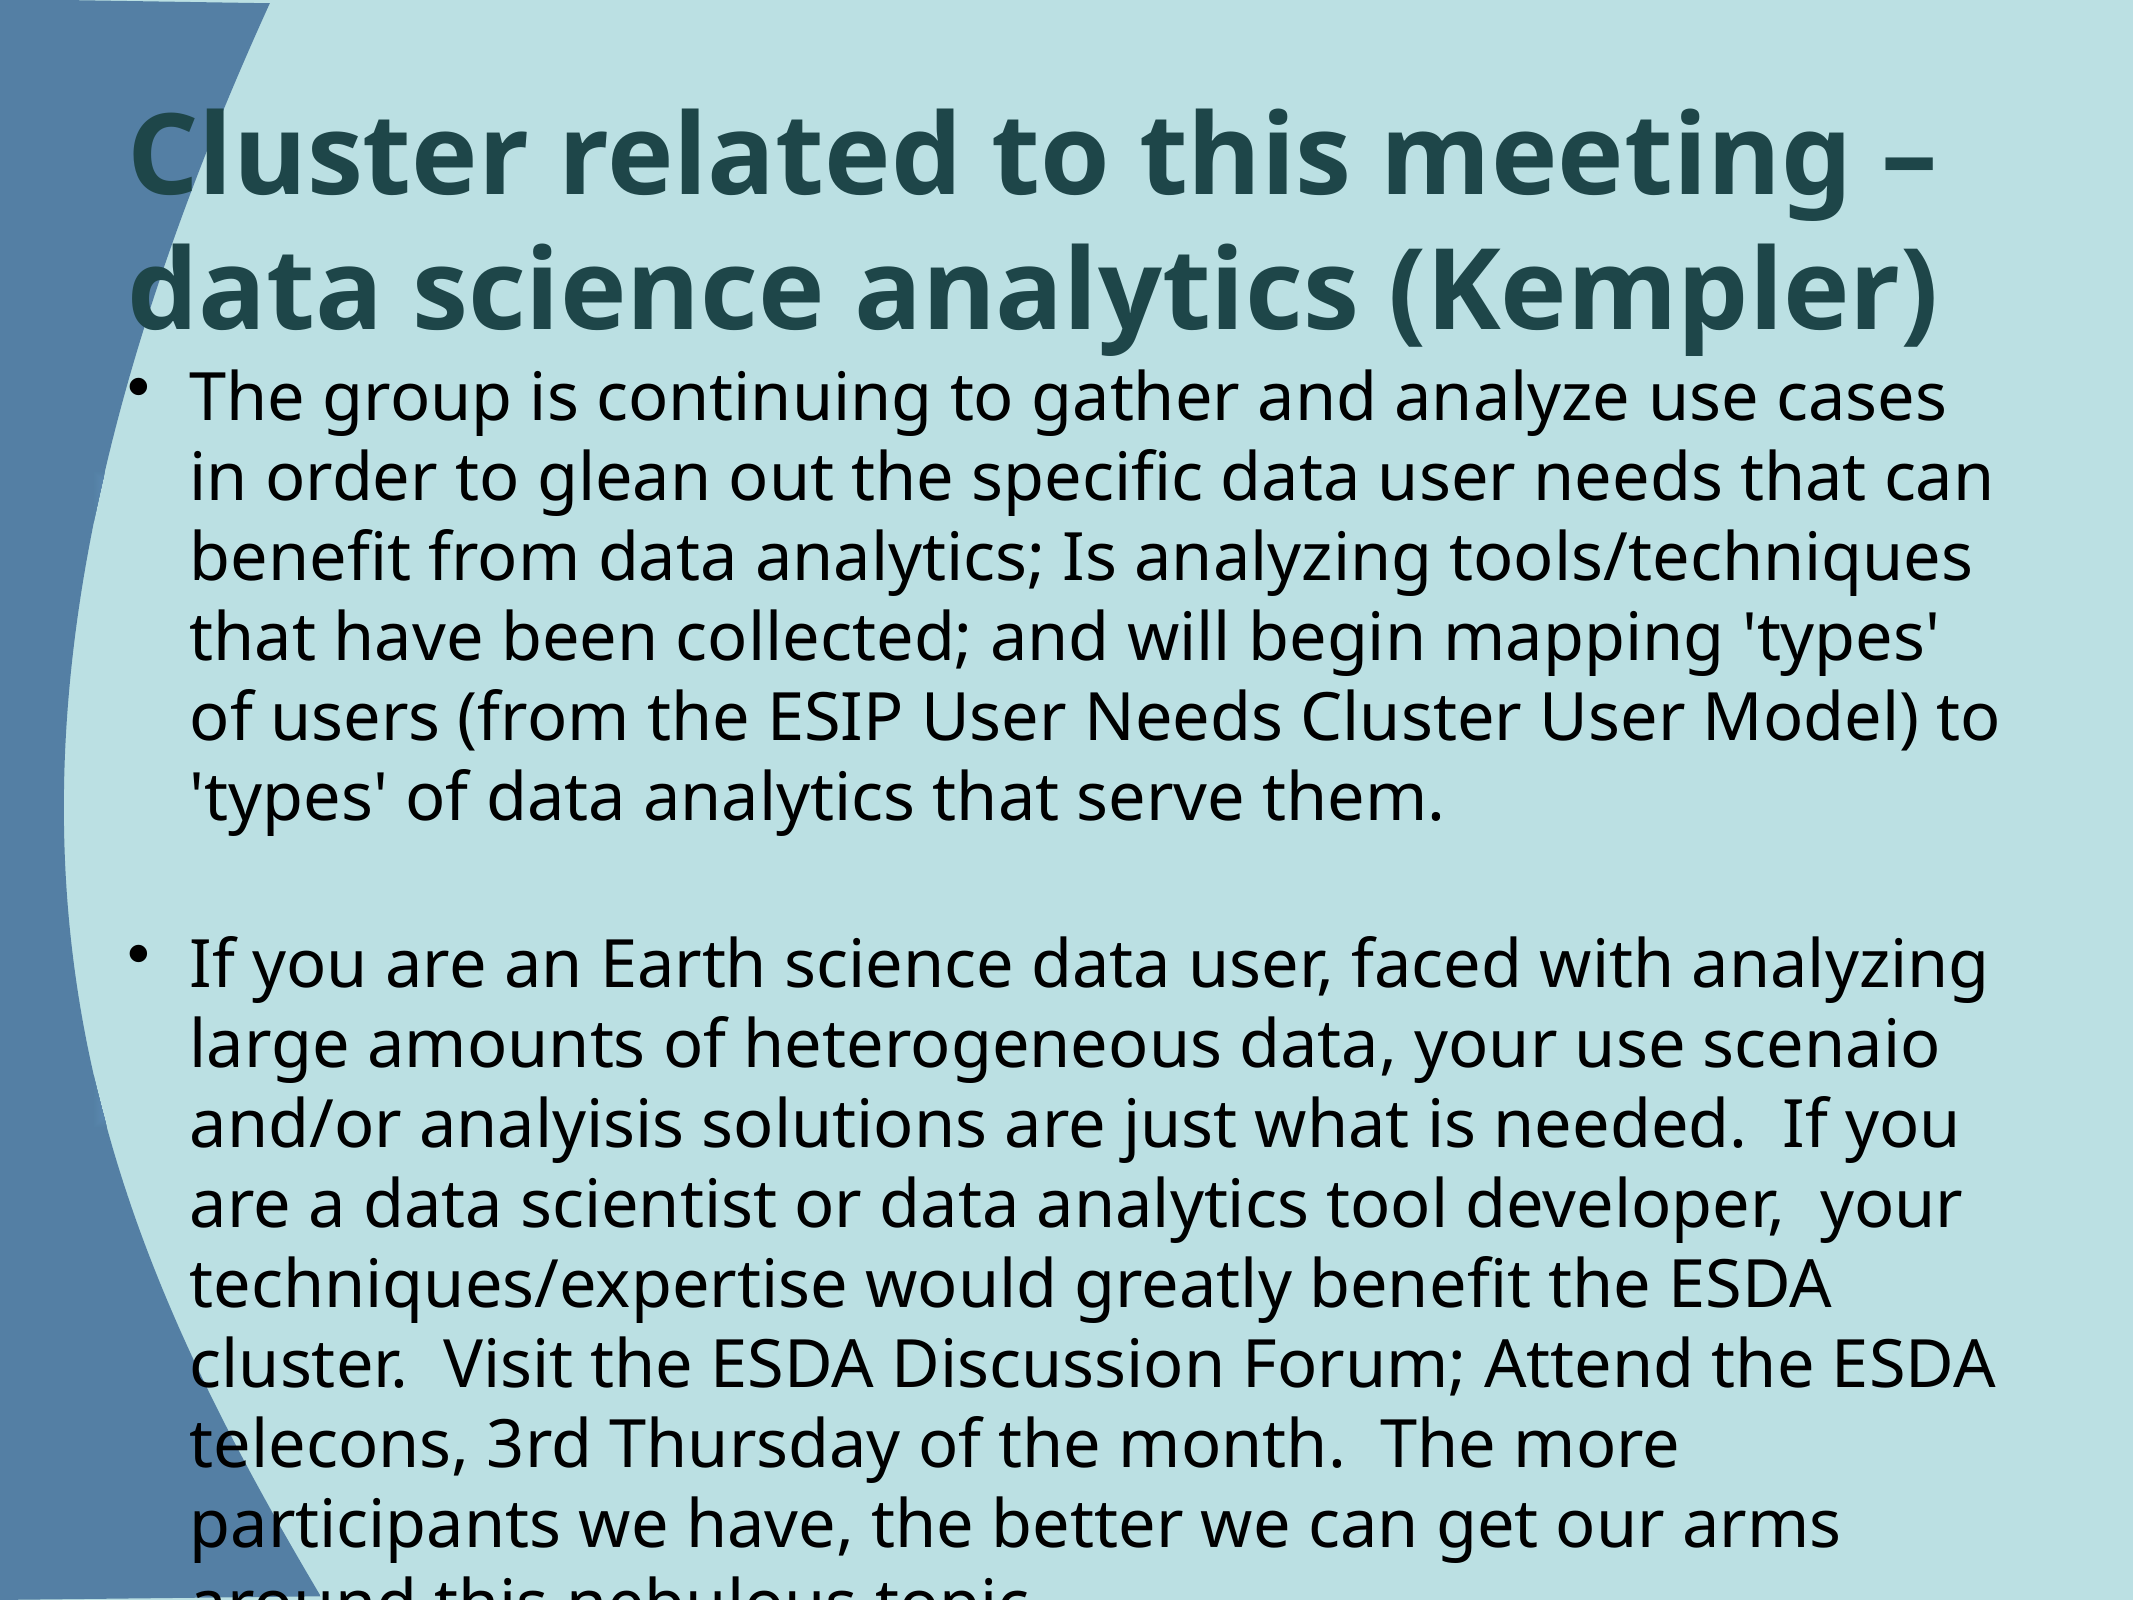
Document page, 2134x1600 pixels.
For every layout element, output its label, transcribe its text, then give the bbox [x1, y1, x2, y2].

title Cluster related to this meeting – data science analytics (Kempler) [106, 63, 2028, 332]
text_box [0, 0, 321, 1600]
list The group is continuing to gather and analyze use cases in order to glean out the specific data user needs that can benefit from data analytics; Is analyzing tools/techniques that have been collected; and will begin mapping 'types' of users (from the ESIP User Needs Cluster User Model) to 'types' of data analytics that serve them. If you are an Earth science data user, faced with analyzing large amounts of heterogeneous data, your use scenaio and/or analyisis solutions are just what is needed. If you are a data scientist or data analytics tool developer, your techniques/expertise would greatly benefit the ESDA cluster. Visit the ESDA Discussion Forum; Attend the ESDA telecons, 3rd Thursday of the month. The more participants we have, the better we can get our arms around this nebulous topic… [106, 332, 2028, 1463]
